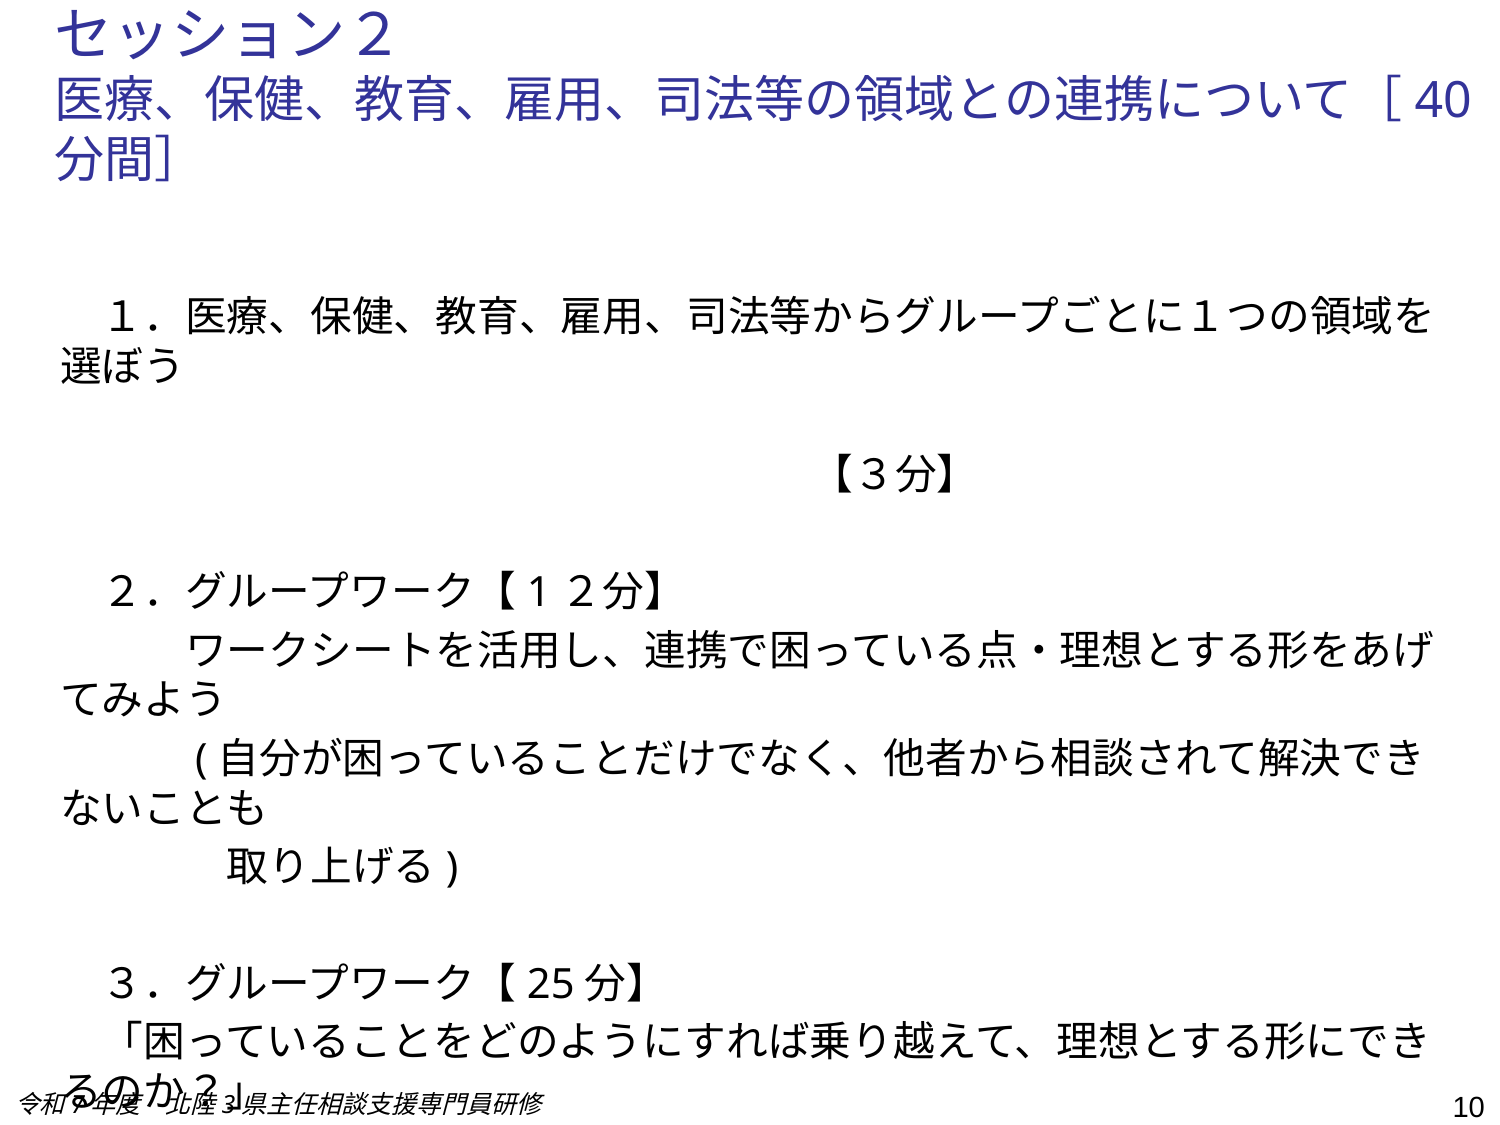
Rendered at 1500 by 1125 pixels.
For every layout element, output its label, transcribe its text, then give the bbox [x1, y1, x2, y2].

list １．医療、保健、教育、雇用、司法等からグループごとに１つの領域を選ぼう 【３分】 ２．グループワーク【1２分】 ワークシートを活用し、連携で困っている点・理想とする形をあげてみよう (自分が困っていることだけでなく、他者から相談されて解決できないことも 取り上げる) ３．グループワーク【25分】 「困っていることをどのようにすれば乗り越えて、理想とする形にできるのか？」 「主任相談支援専門員として工夫すべきこと」を考えてみよう [45, 224, 1475, 995]
footer 令和7年度 北陸3県主任相談支援専門員研修 [0, 1080, 597, 1125]
slide_number 10 [1149, 1080, 1500, 1125]
title セッション２ 医療、保健、教育、雇用、司法等の領域との連携について［40分間］ [39, 47, 1500, 138]
